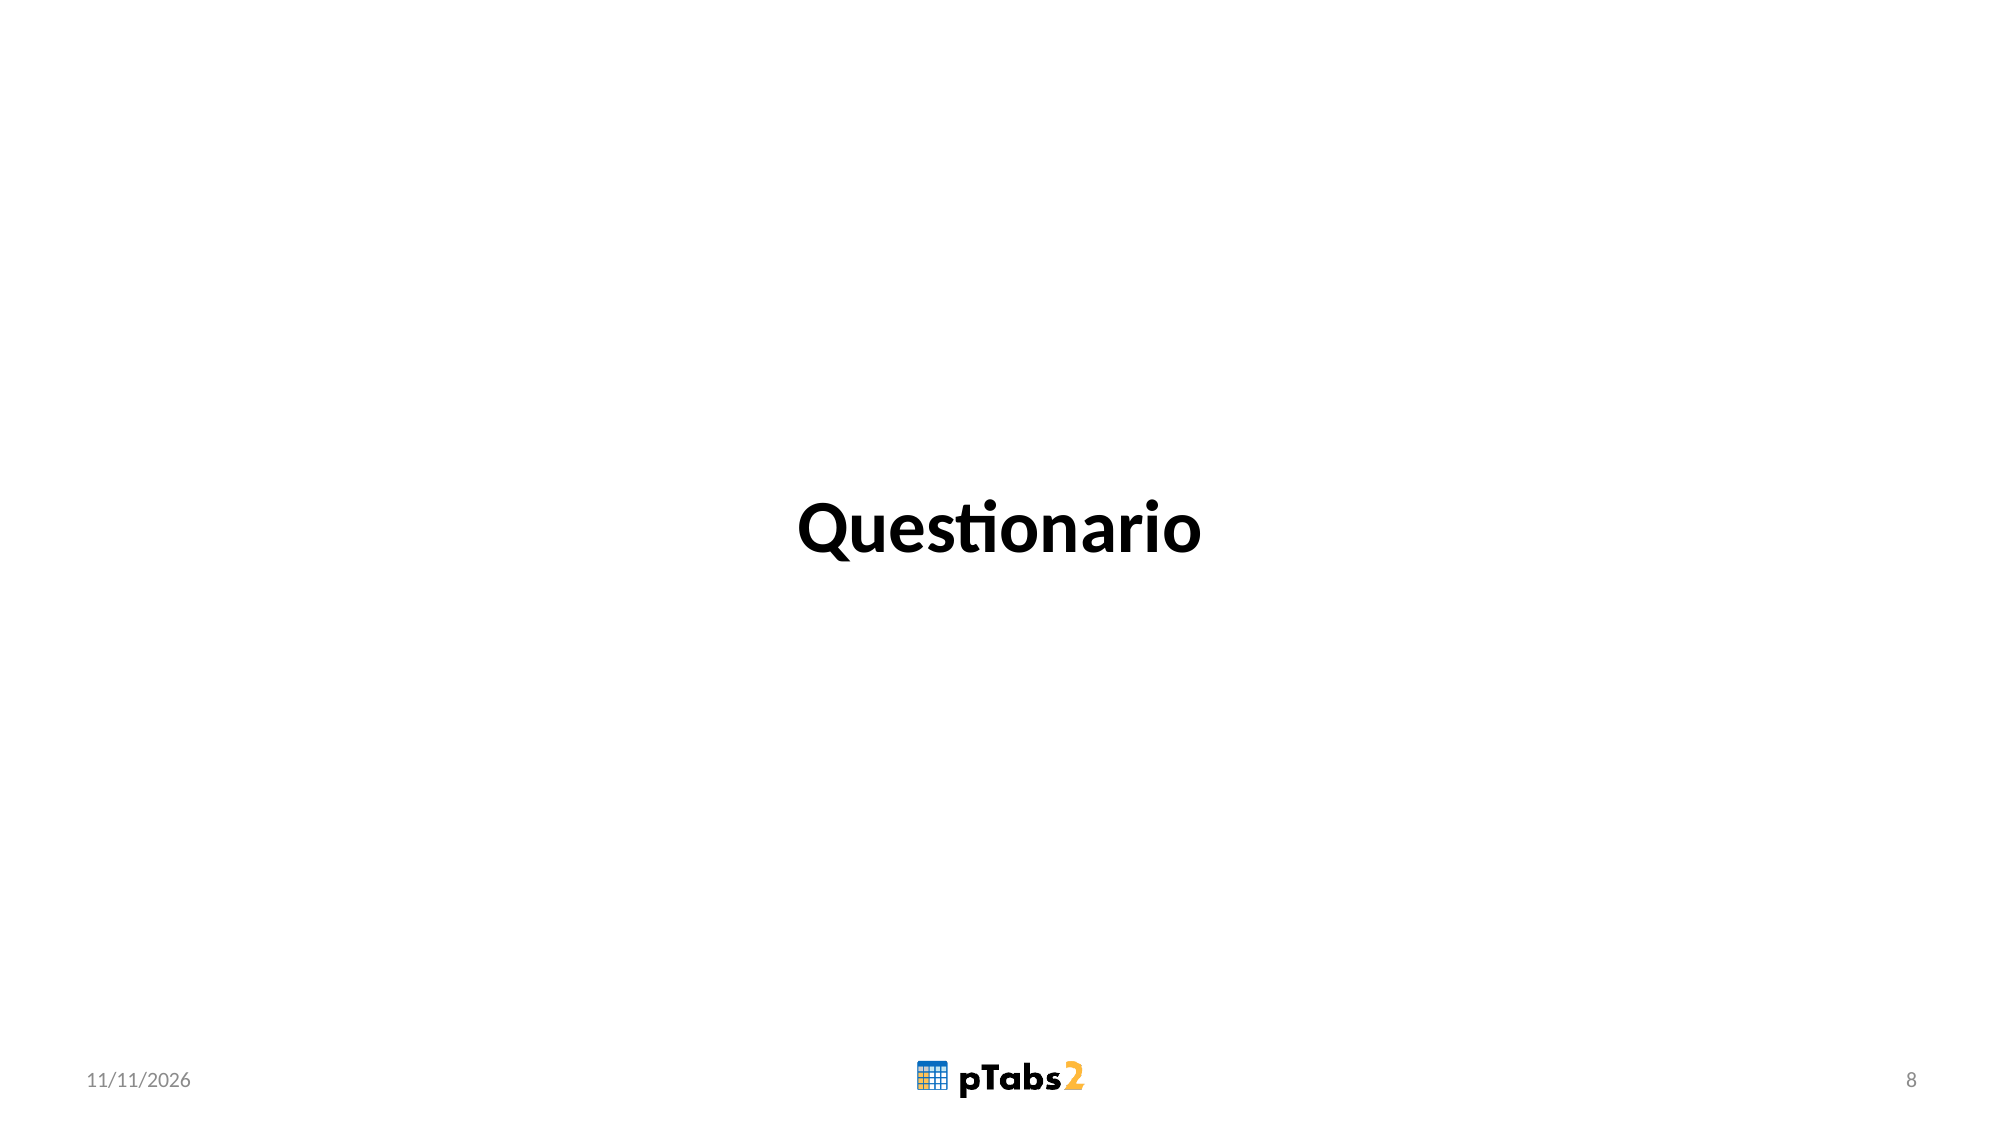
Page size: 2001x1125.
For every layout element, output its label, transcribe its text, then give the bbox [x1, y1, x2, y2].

picture [913, 1058, 1087, 1100]
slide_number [70, 1055, 512, 1103]
title Questionario [249, 184, 1750, 576]
slide_number 8 [1482, 1055, 1933, 1103]
